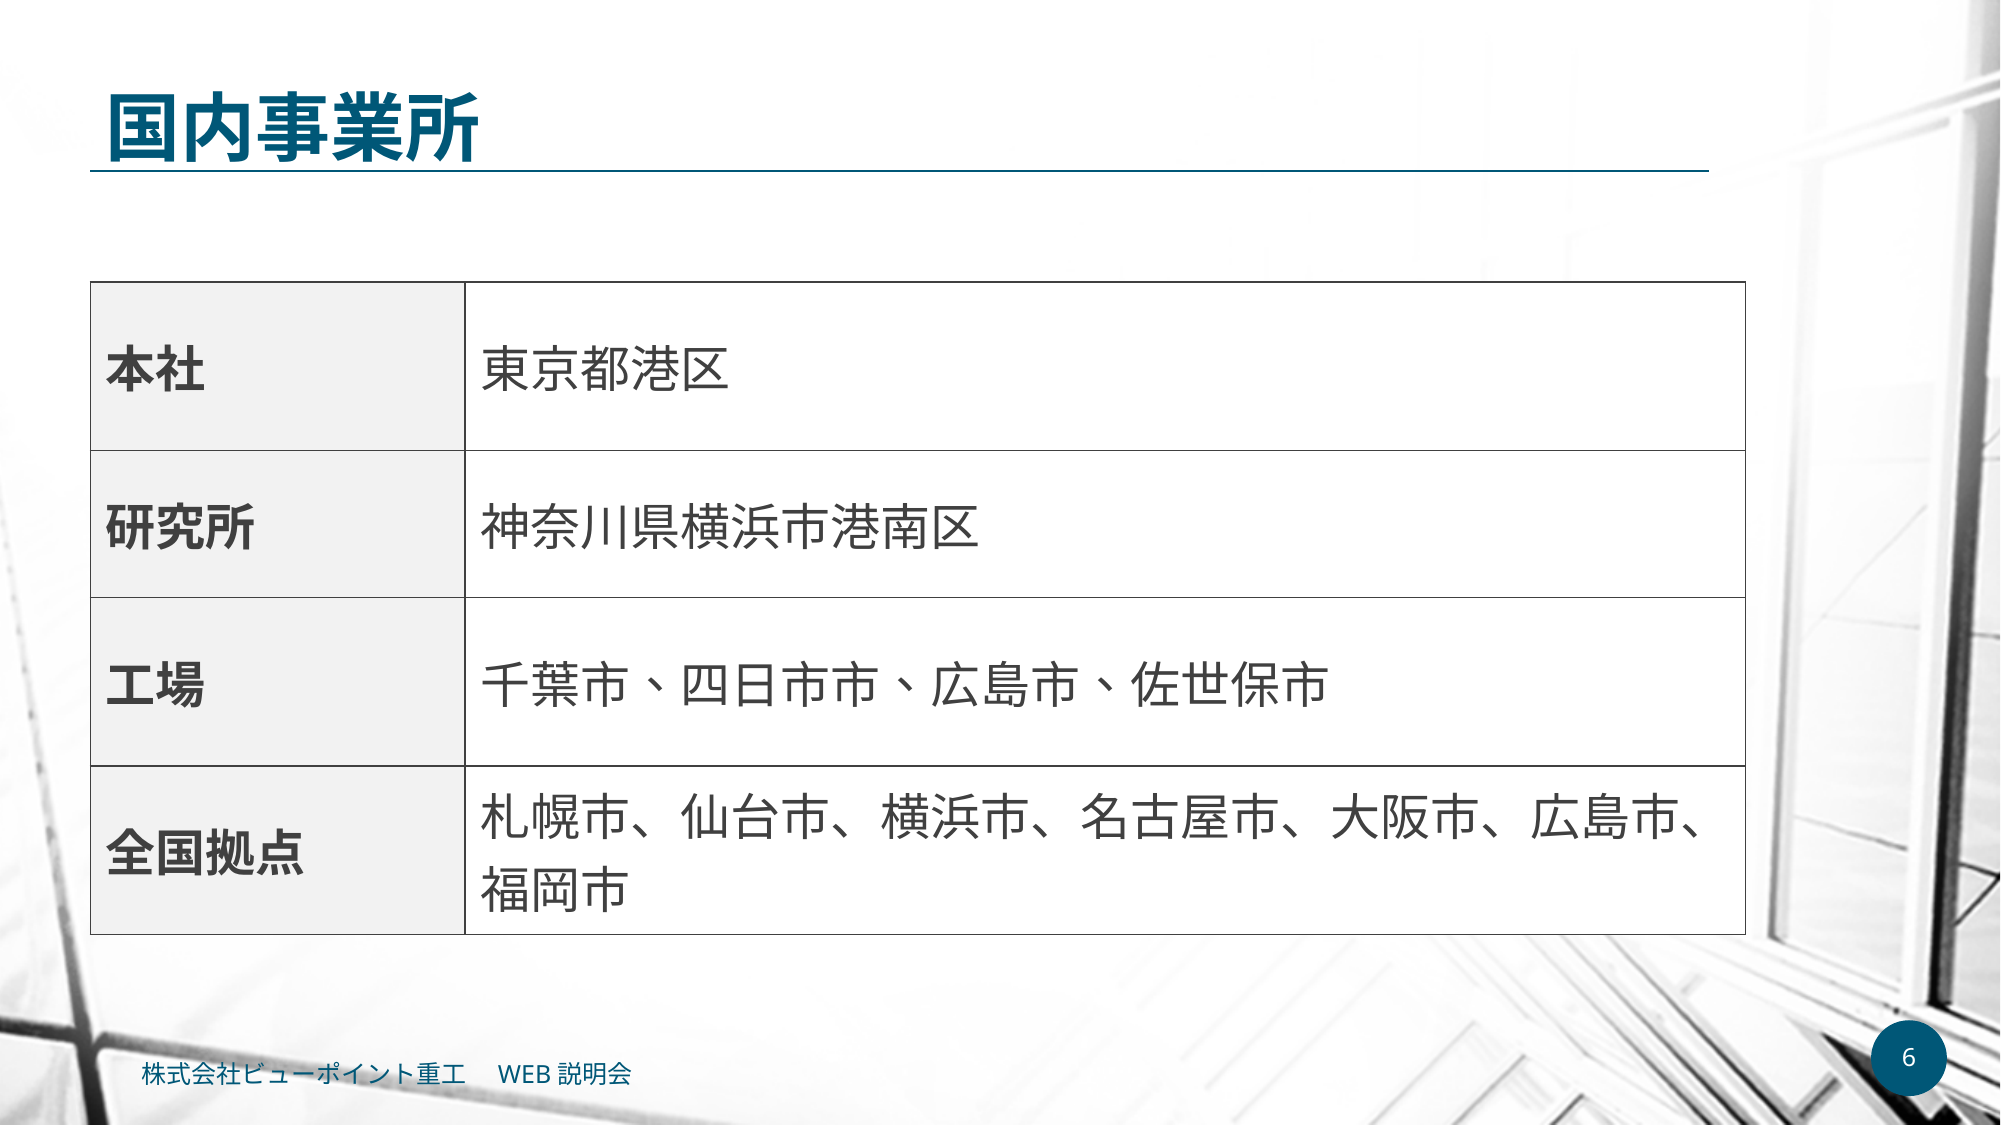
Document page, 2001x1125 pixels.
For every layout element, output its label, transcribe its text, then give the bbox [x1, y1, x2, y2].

table_cell 工場 [91, 598, 464, 765]
table_cell 札幌市、仙台市、横浜市、名古屋市、大阪市、広島市、福岡市 [466, 767, 1745, 934]
table_cell 神奈川県横浜市港南区 [466, 451, 1745, 597]
table_cell 研究所 [91, 451, 464, 597]
table_cell 千葉市、四日市市、広島市、佐世保市 [466, 598, 1745, 765]
table_header 東京都港区 [466, 283, 1745, 450]
picture [0, 0, 2001, 1125]
table_cell 全国拠点 [91, 767, 464, 934]
table_header 本社 [91, 283, 464, 450]
title 国内事業所 [90, 90, 1709, 178]
